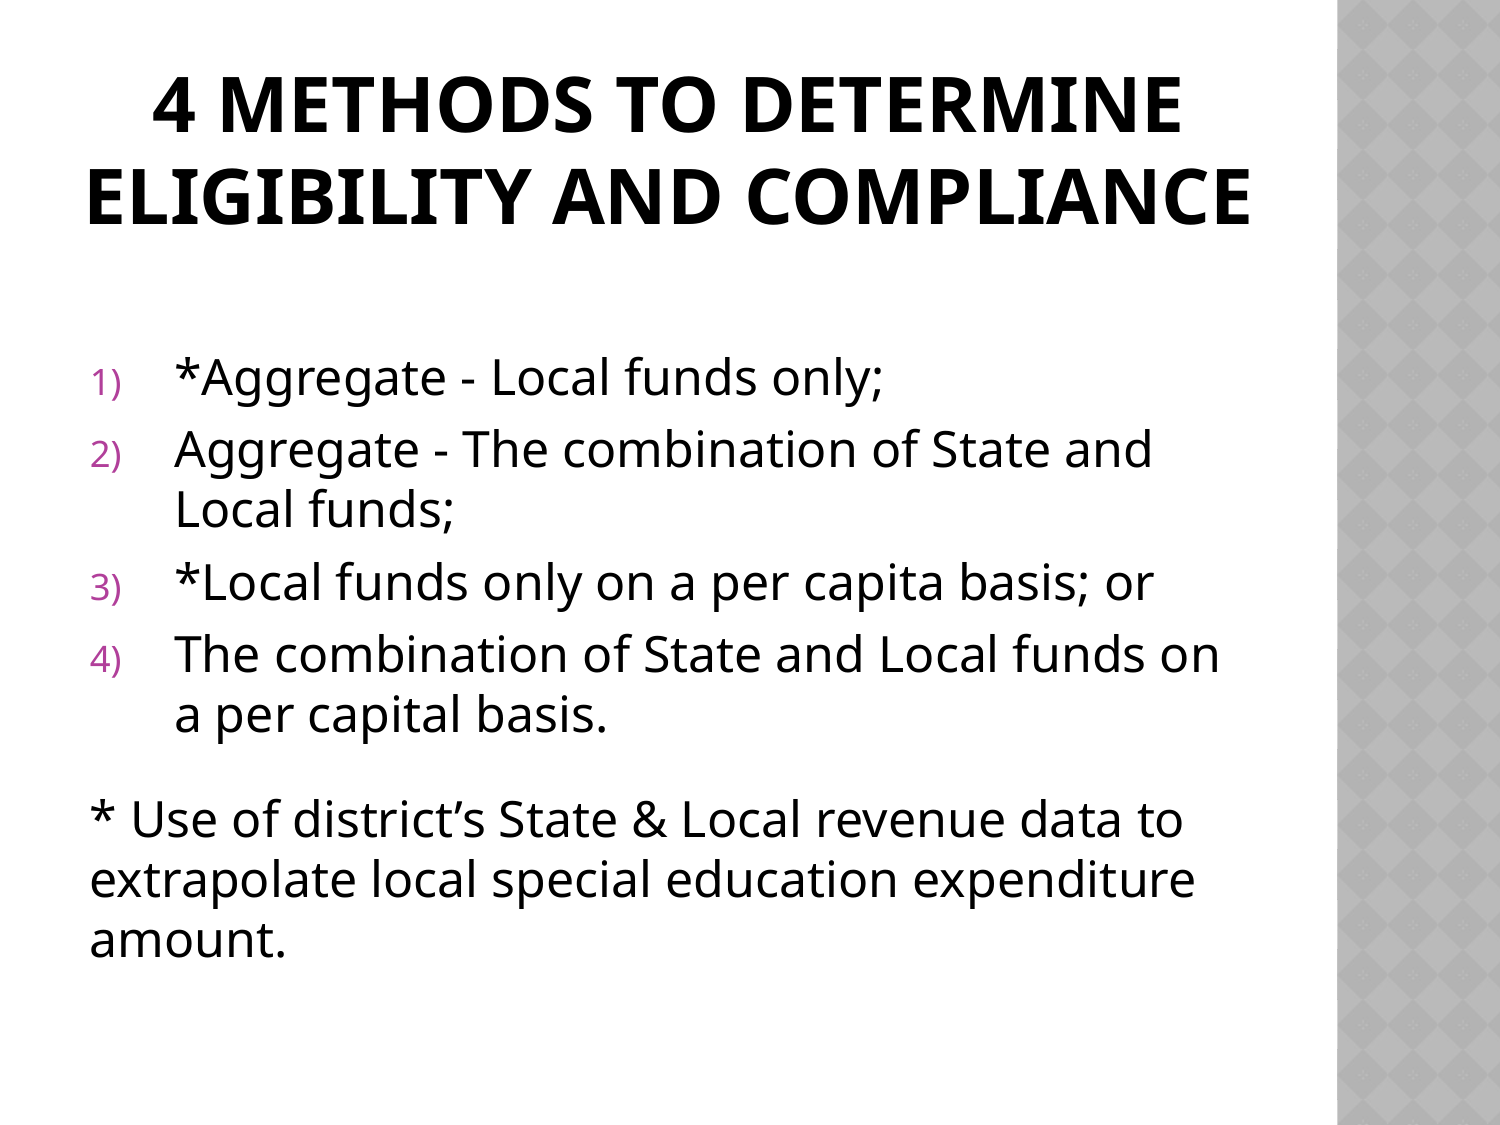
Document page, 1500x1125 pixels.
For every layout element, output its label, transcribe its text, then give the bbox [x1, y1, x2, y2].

list *Aggregate - Local funds only; Aggregate - The combination of State and Local funds; *Local funds only on a per capita basis; or The combination of State and Local funds on a per capital basis. * Use of district’s State & Local revenue data to extrapolate local special education expenditure amount. [75, 337, 1263, 838]
title 4 methods to determine eligibility and compliance [75, 52, 1263, 240]
